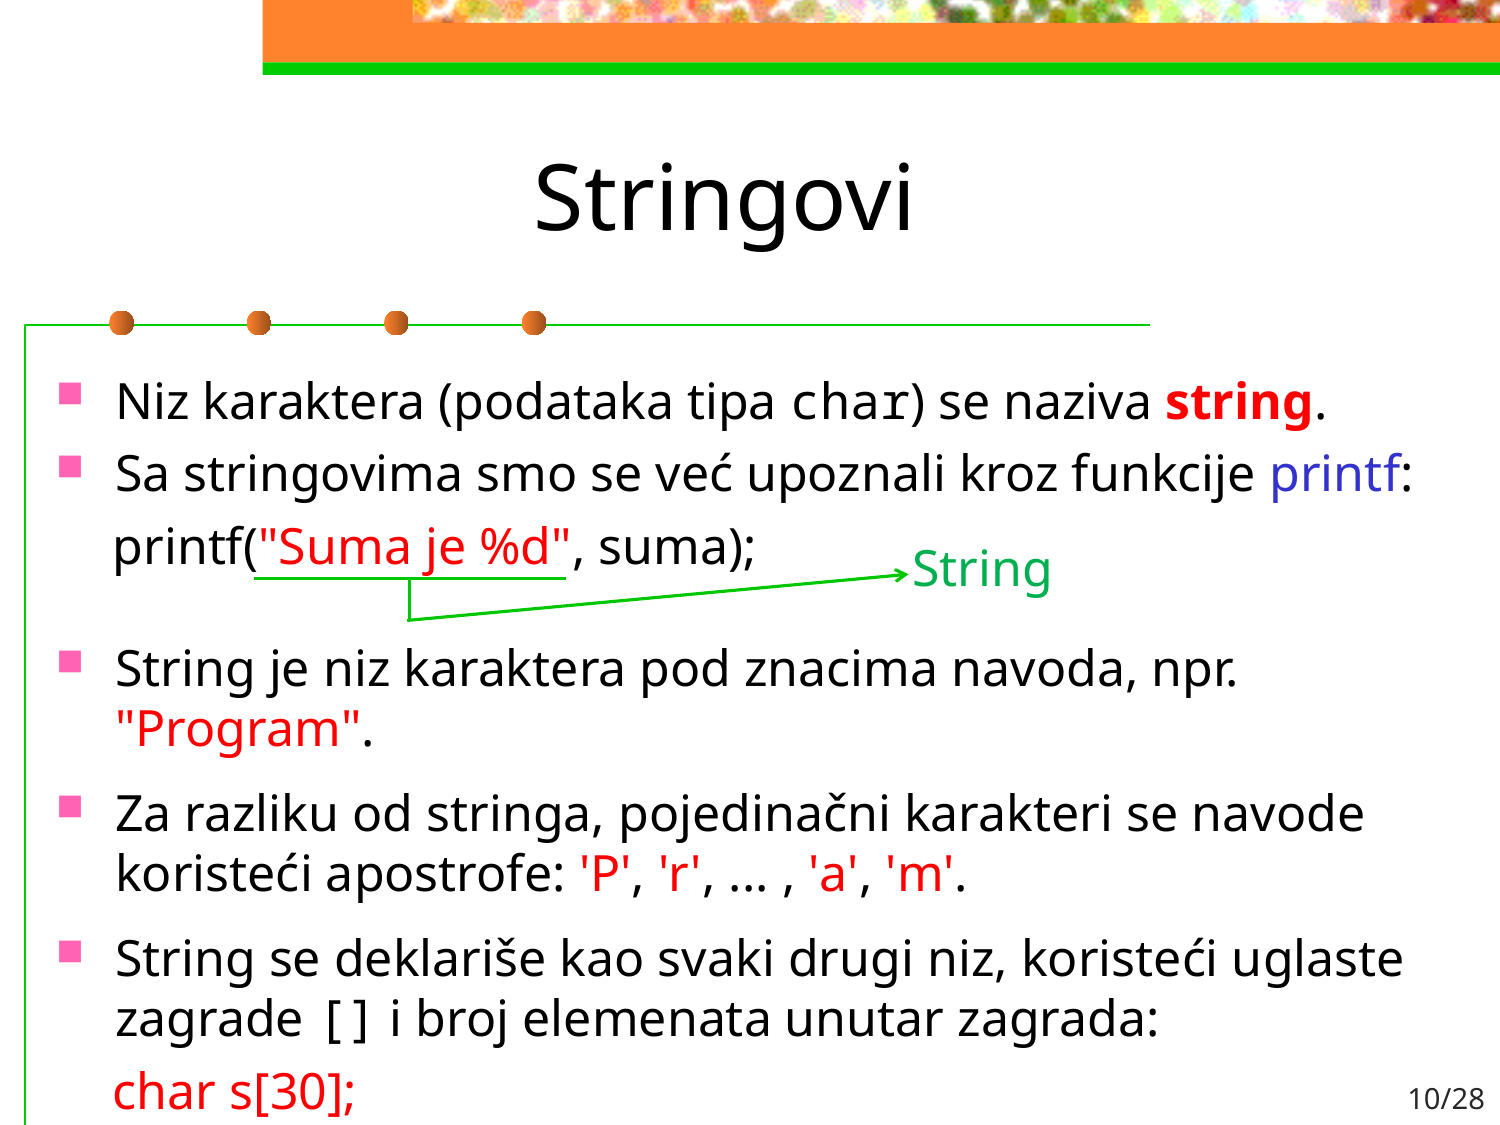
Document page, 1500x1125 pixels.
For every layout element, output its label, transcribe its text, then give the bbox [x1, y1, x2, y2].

text_box String [897, 529, 1069, 605]
title Stringovi [87, 99, 1363, 288]
text_box Niz karaktera (podataka tipa char) se naziva string. Sa stringovima smo se već upoznali kroz funkcije printf: printf("Suma je %d", suma); String je niz karaktera pod znacima navoda, npr. "Program". Za razliku od stringa, pojedinačni karakteri se navode koristeći apostrofe: 'P', 'r', ... , 'a', 'm'. String se deklariše kao svaki drugi niz, koristeći uglaste zagrade [] i broj elemenata unutar zagrada: char s[30]; [41, 361, 1483, 1094]
text_box 10/28 [1374, 1072, 1500, 1123]
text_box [406, 573, 909, 621]
picture [412, 0, 1500, 23]
